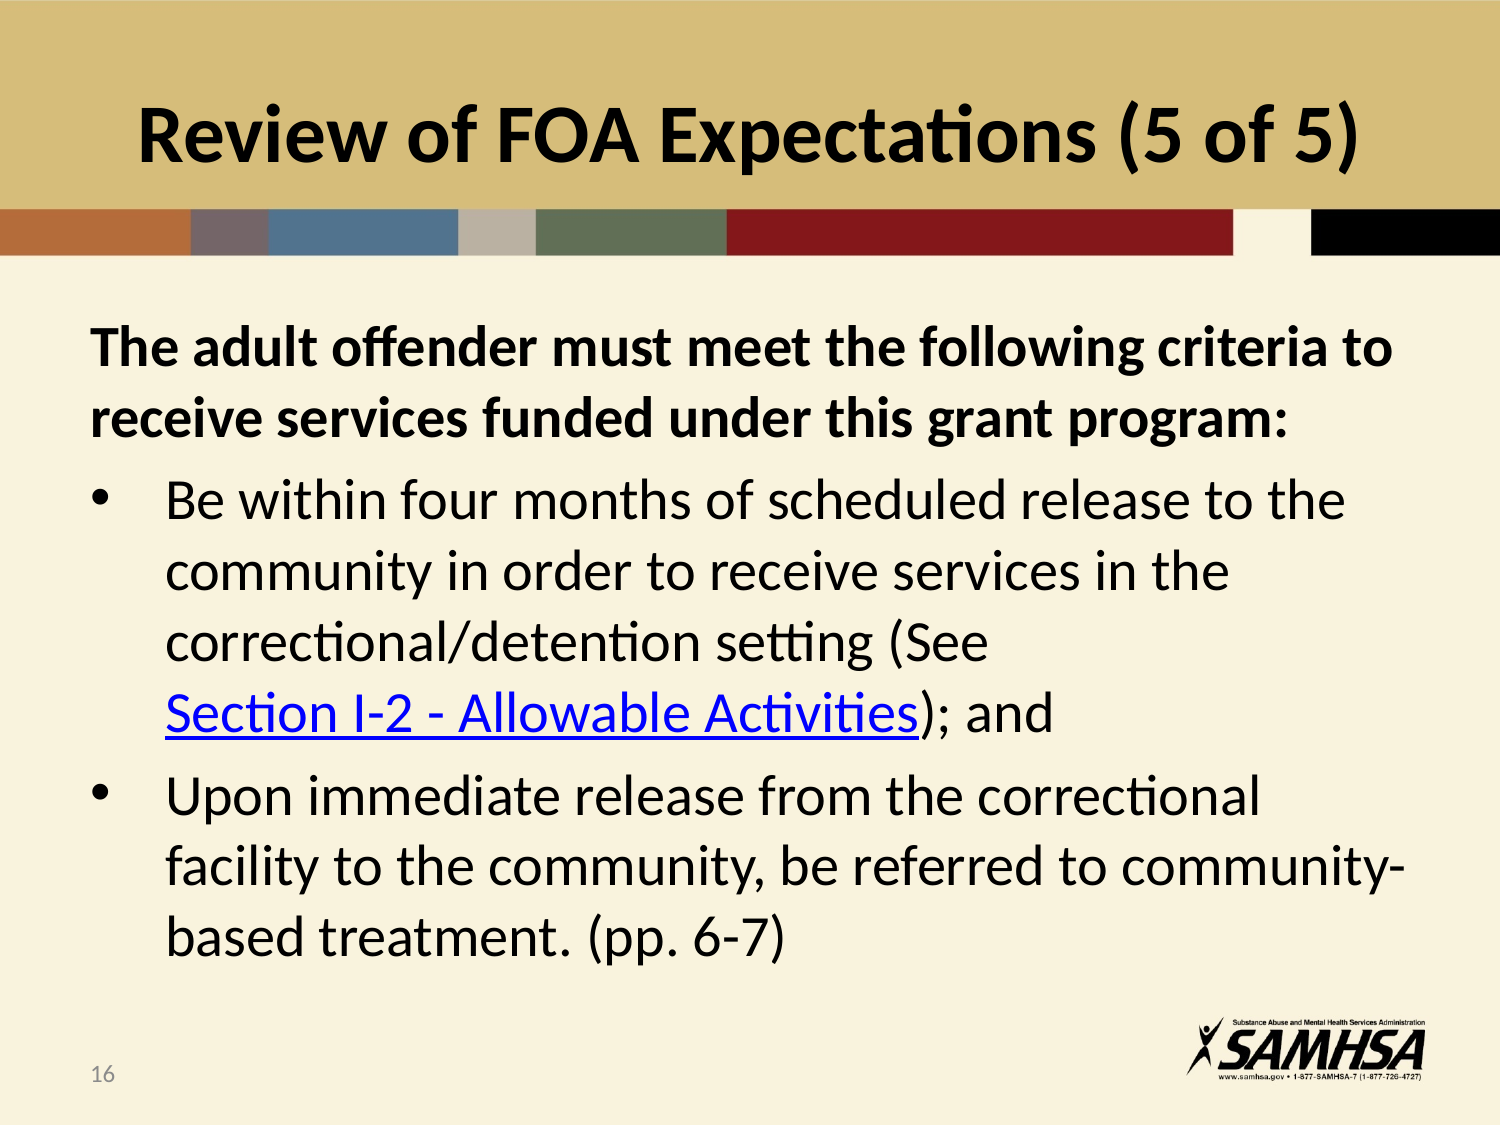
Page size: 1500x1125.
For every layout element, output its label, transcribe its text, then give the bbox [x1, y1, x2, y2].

title Review of FOA Expectations (5 of 5) [74, 44, 1426, 213]
slide_number 16 [75, 1042, 425, 1103]
picture [0, 0, 1500, 1125]
list The adult offender must meet the following criteria to receive services funded under this grant program: Be within four months of scheduled release to the community in order to receive services in the correctional/detention setting (See Section I-2 - Allowable Activities); and Upon immediate release from the correctional facility to the community, be referred to community-based treatment. (pp. 6-7) [74, 299, 1426, 1006]
